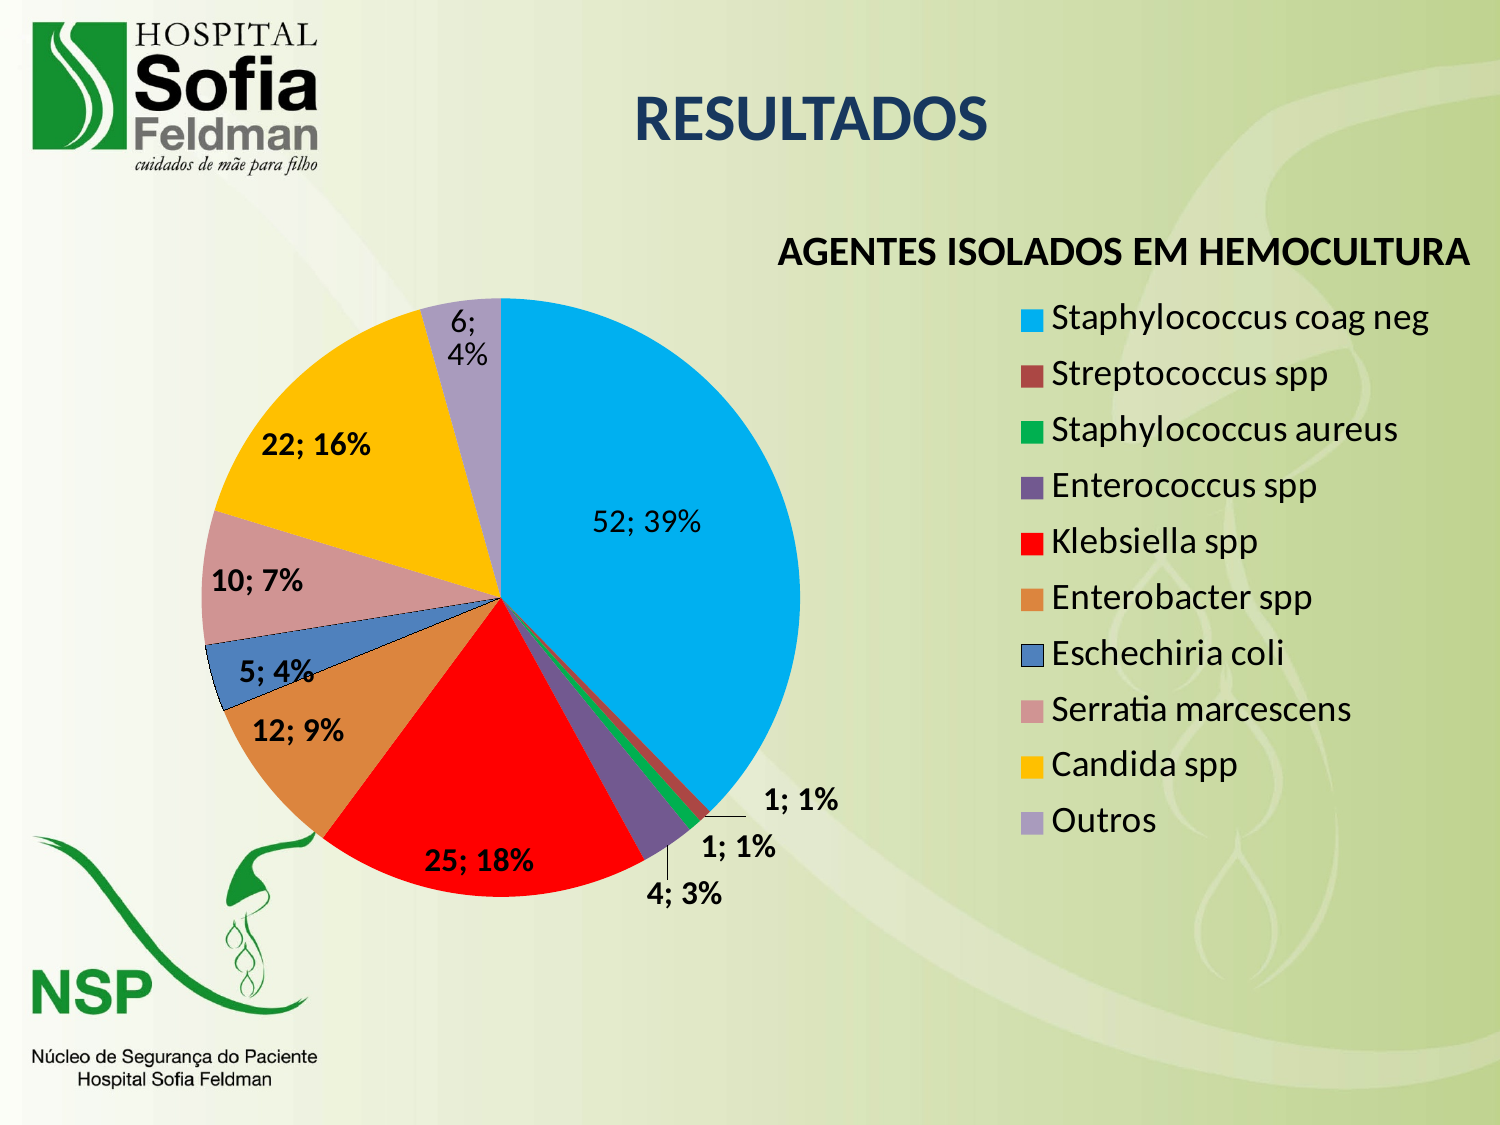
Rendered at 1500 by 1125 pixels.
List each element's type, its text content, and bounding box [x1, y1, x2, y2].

picture [0, 0, 1500, 210]
text_box RESULTADOS [398, 66, 1226, 173]
chart [0, 210, 1500, 926]
picture [0, 926, 1500, 1125]
